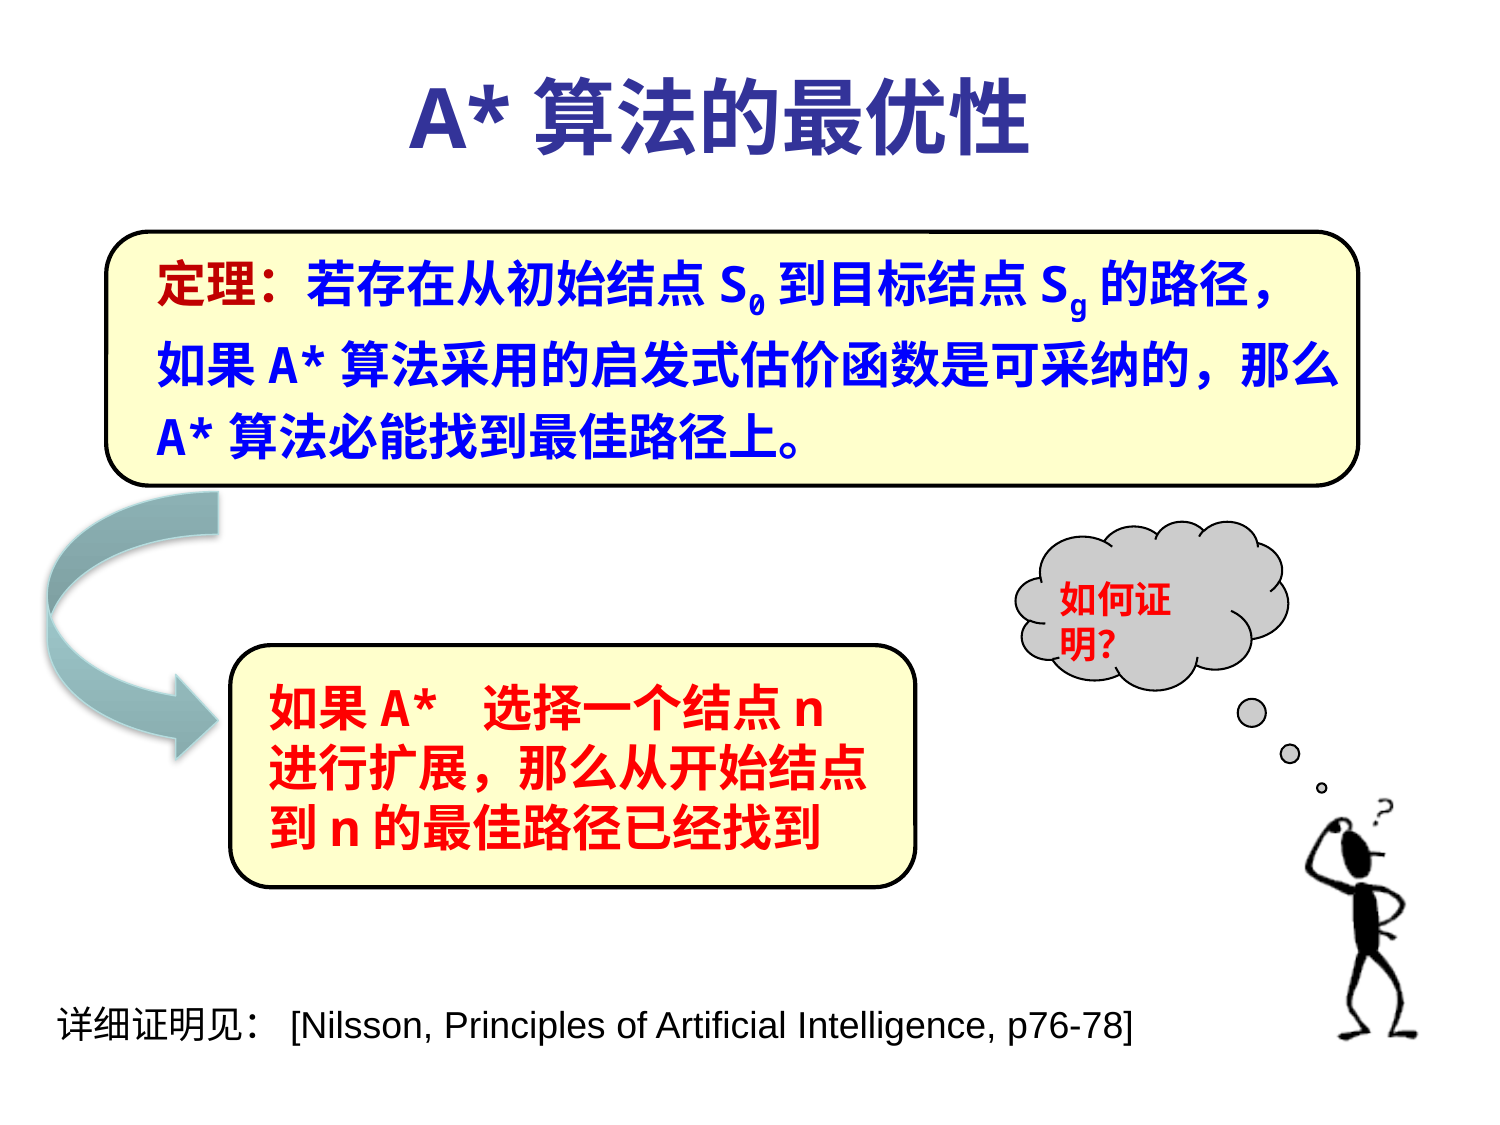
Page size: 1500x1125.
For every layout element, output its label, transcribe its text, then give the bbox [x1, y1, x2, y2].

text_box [229, 644, 916, 888]
picture [1298, 792, 1432, 1053]
text_box [46, 494, 220, 761]
text_box A*算法的最优性 [82, 58, 1359, 173]
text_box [1015, 520, 1289, 691]
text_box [105, 231, 1359, 486]
text_box 详细证明见：[Nilsson, Principles of Artificial Intelligence, p76-78] [41, 993, 1176, 1054]
